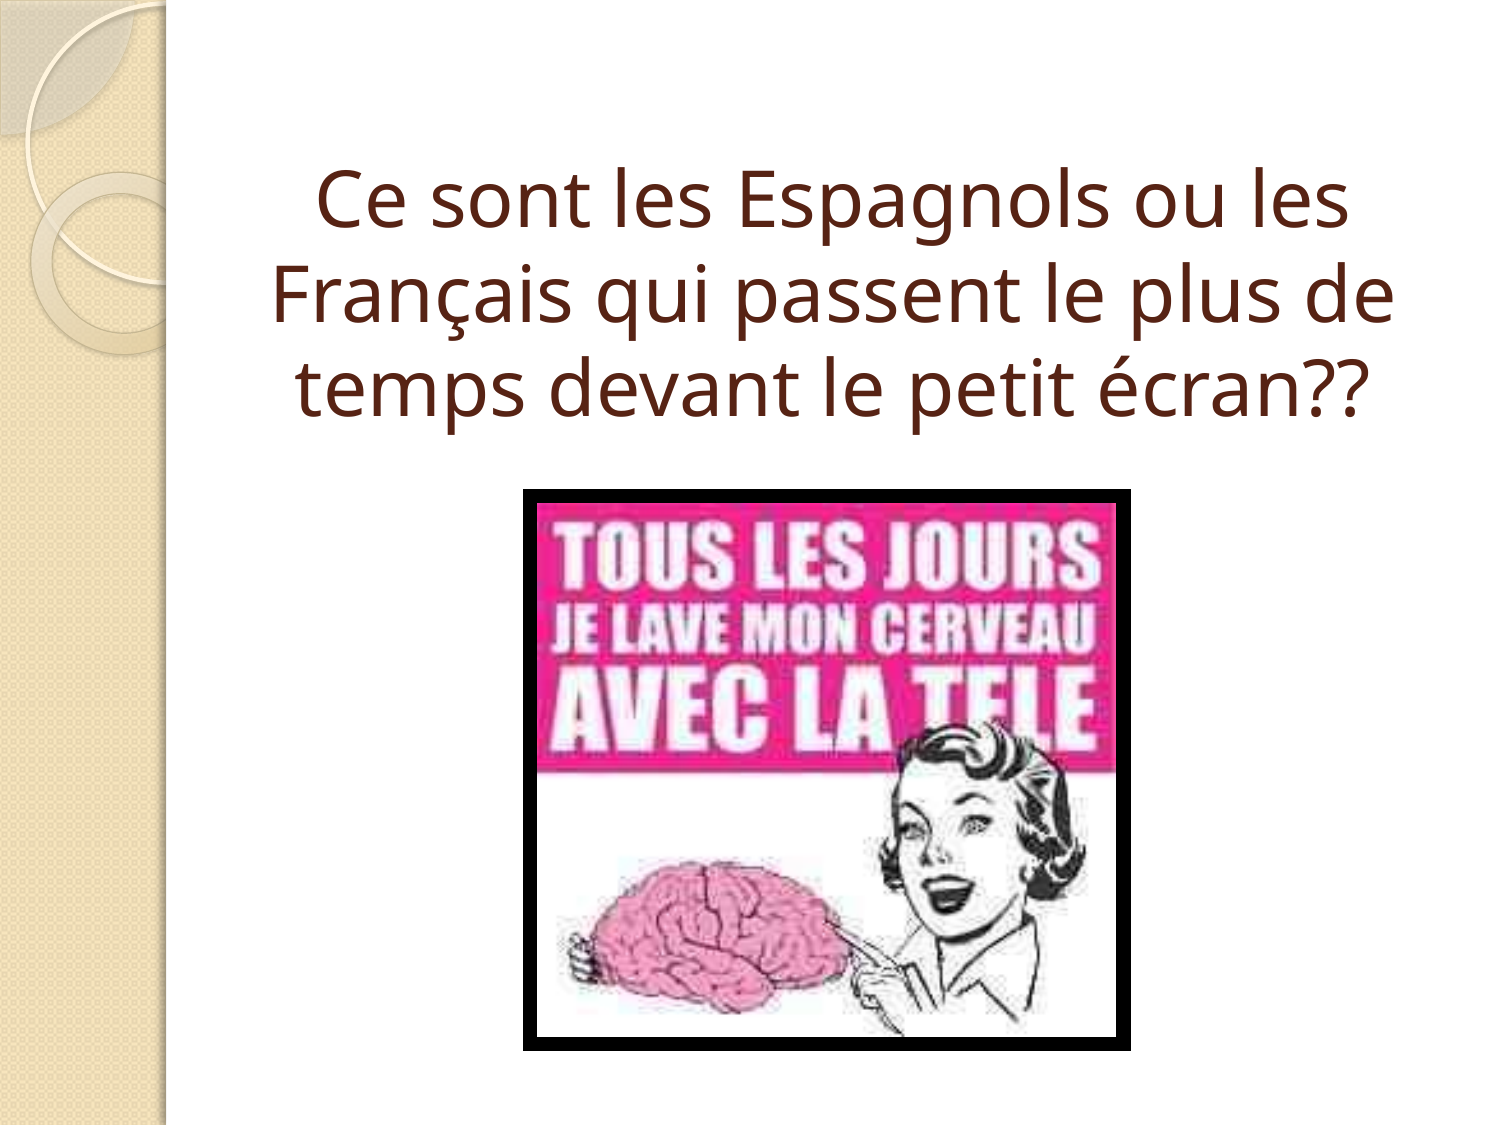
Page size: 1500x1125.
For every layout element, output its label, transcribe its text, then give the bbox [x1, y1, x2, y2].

picture [537, 503, 1117, 1037]
title Ce sont les Espagnols ou les Français qui passent le plus de temps devant le petit écran?? [218, 113, 1449, 468]
